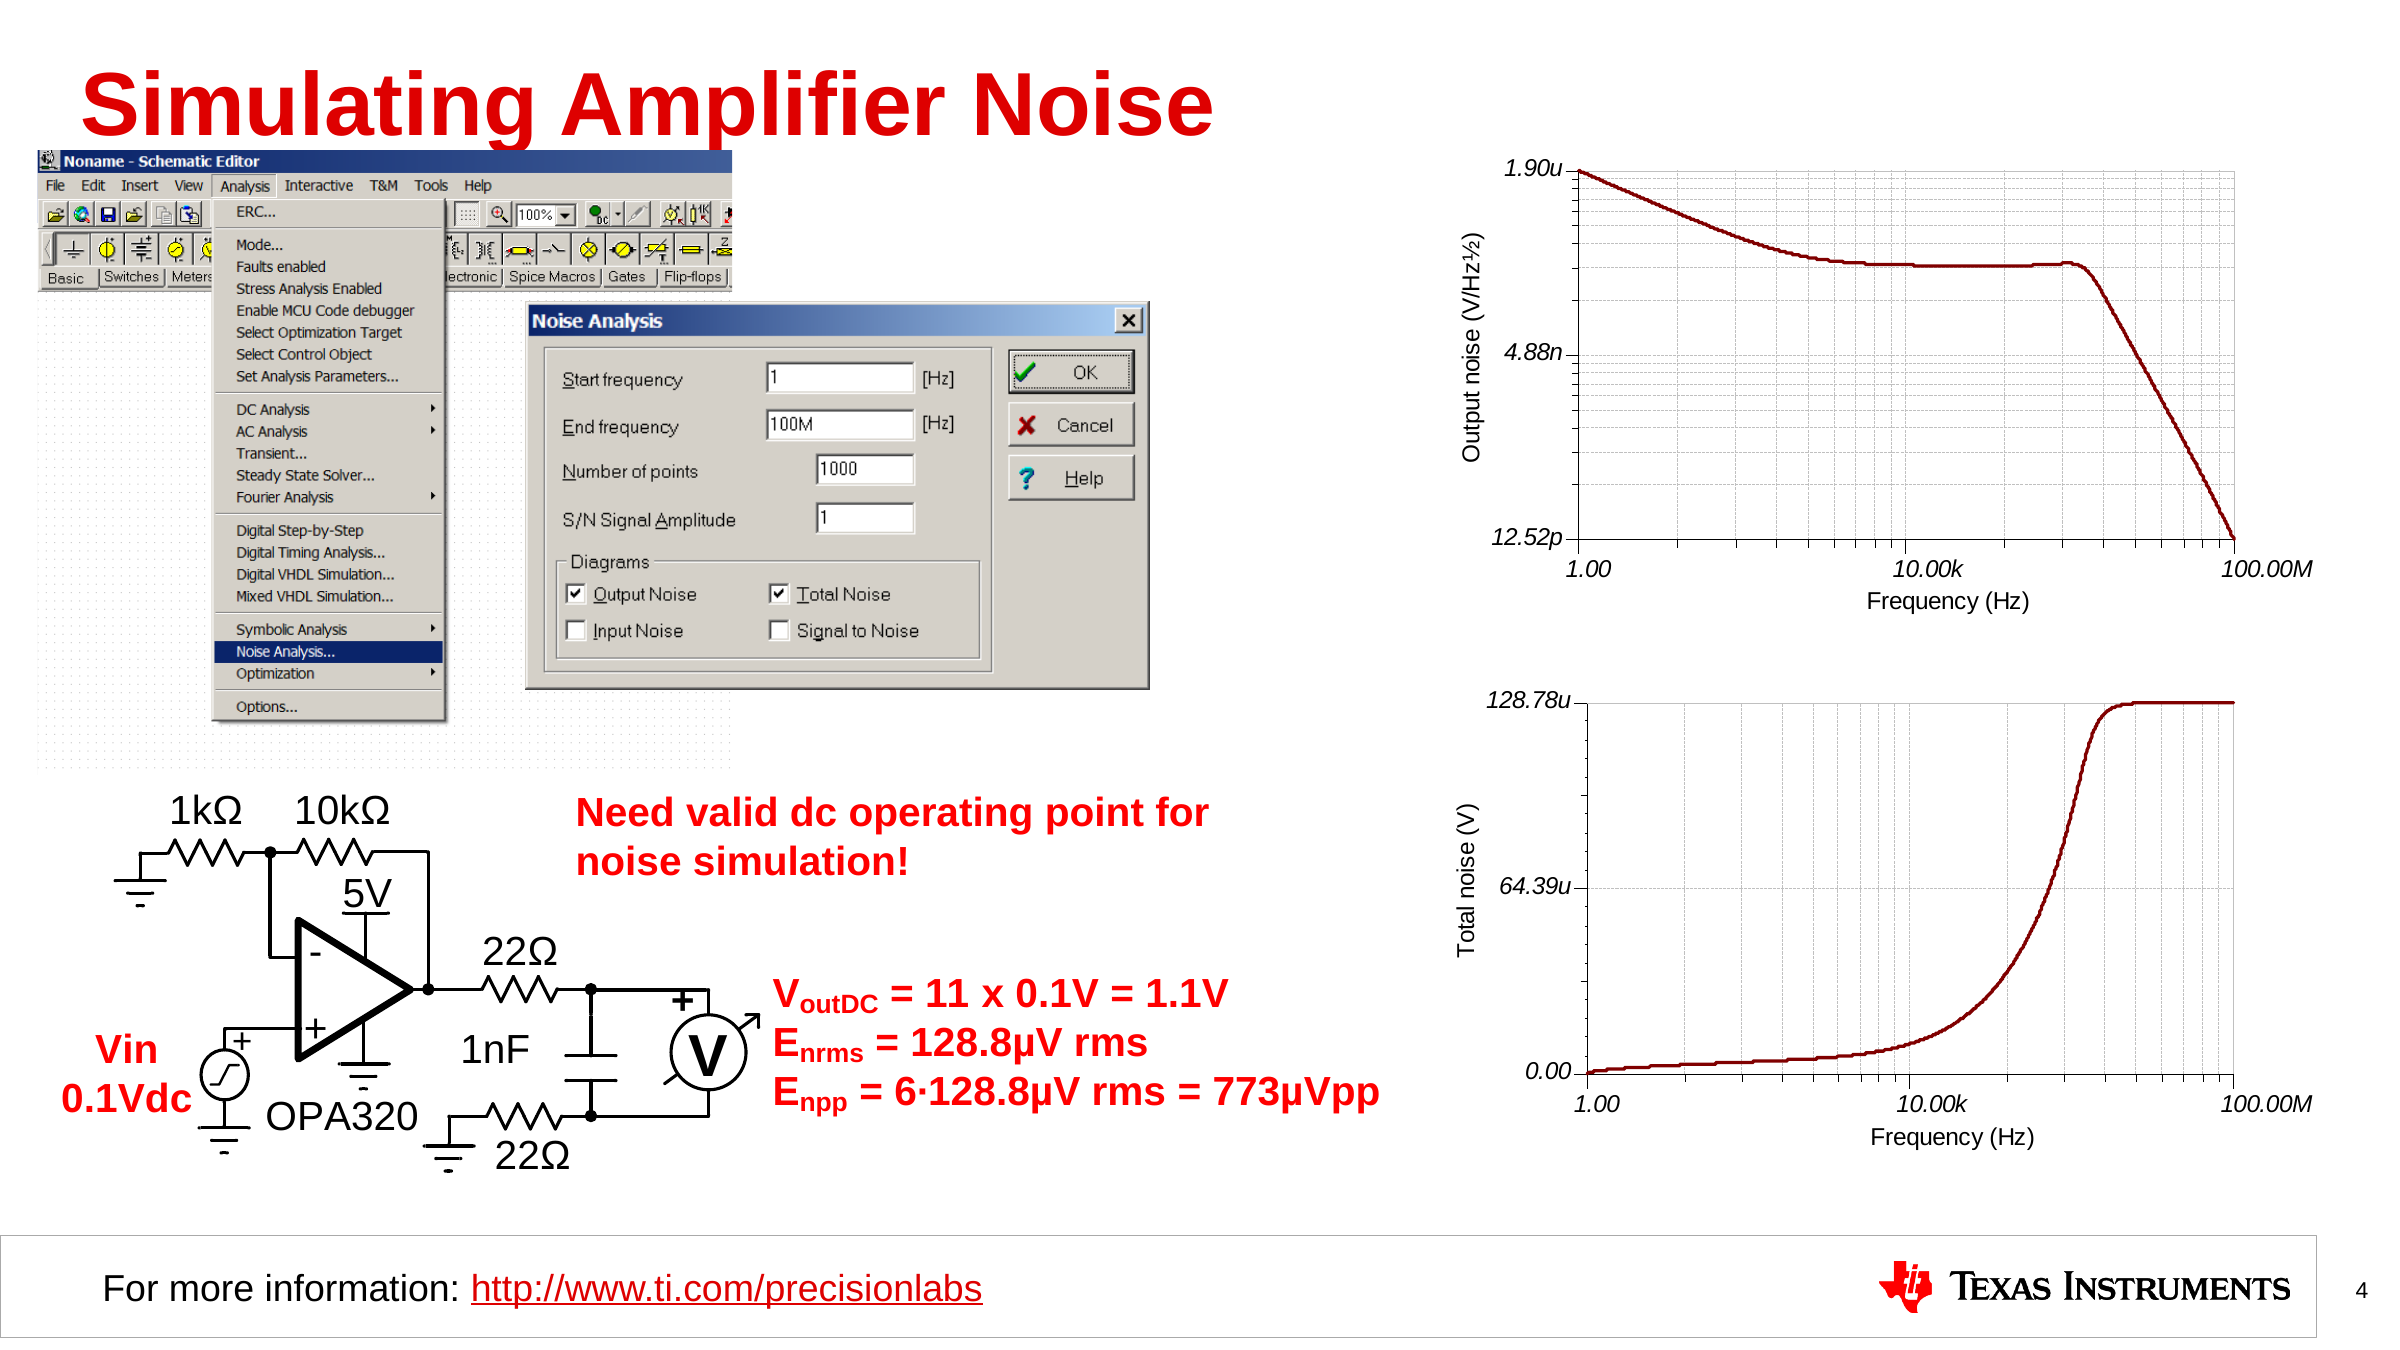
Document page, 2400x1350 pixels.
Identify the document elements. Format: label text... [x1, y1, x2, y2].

picture [1446, 674, 2319, 1172]
slide_number 4 [1863, 1265, 2389, 1307]
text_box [37, 773, 1405, 1202]
picture [1879, 1261, 2290, 1265]
text_box For more information: http://www.ti.com/precisionlabs [87, 1256, 1863, 1350]
title Simulating Amplifier Noise [60, 27, 2282, 189]
picture [1879, 1307, 2290, 1313]
picture [1452, 142, 2319, 637]
picture [37, 149, 1151, 773]
